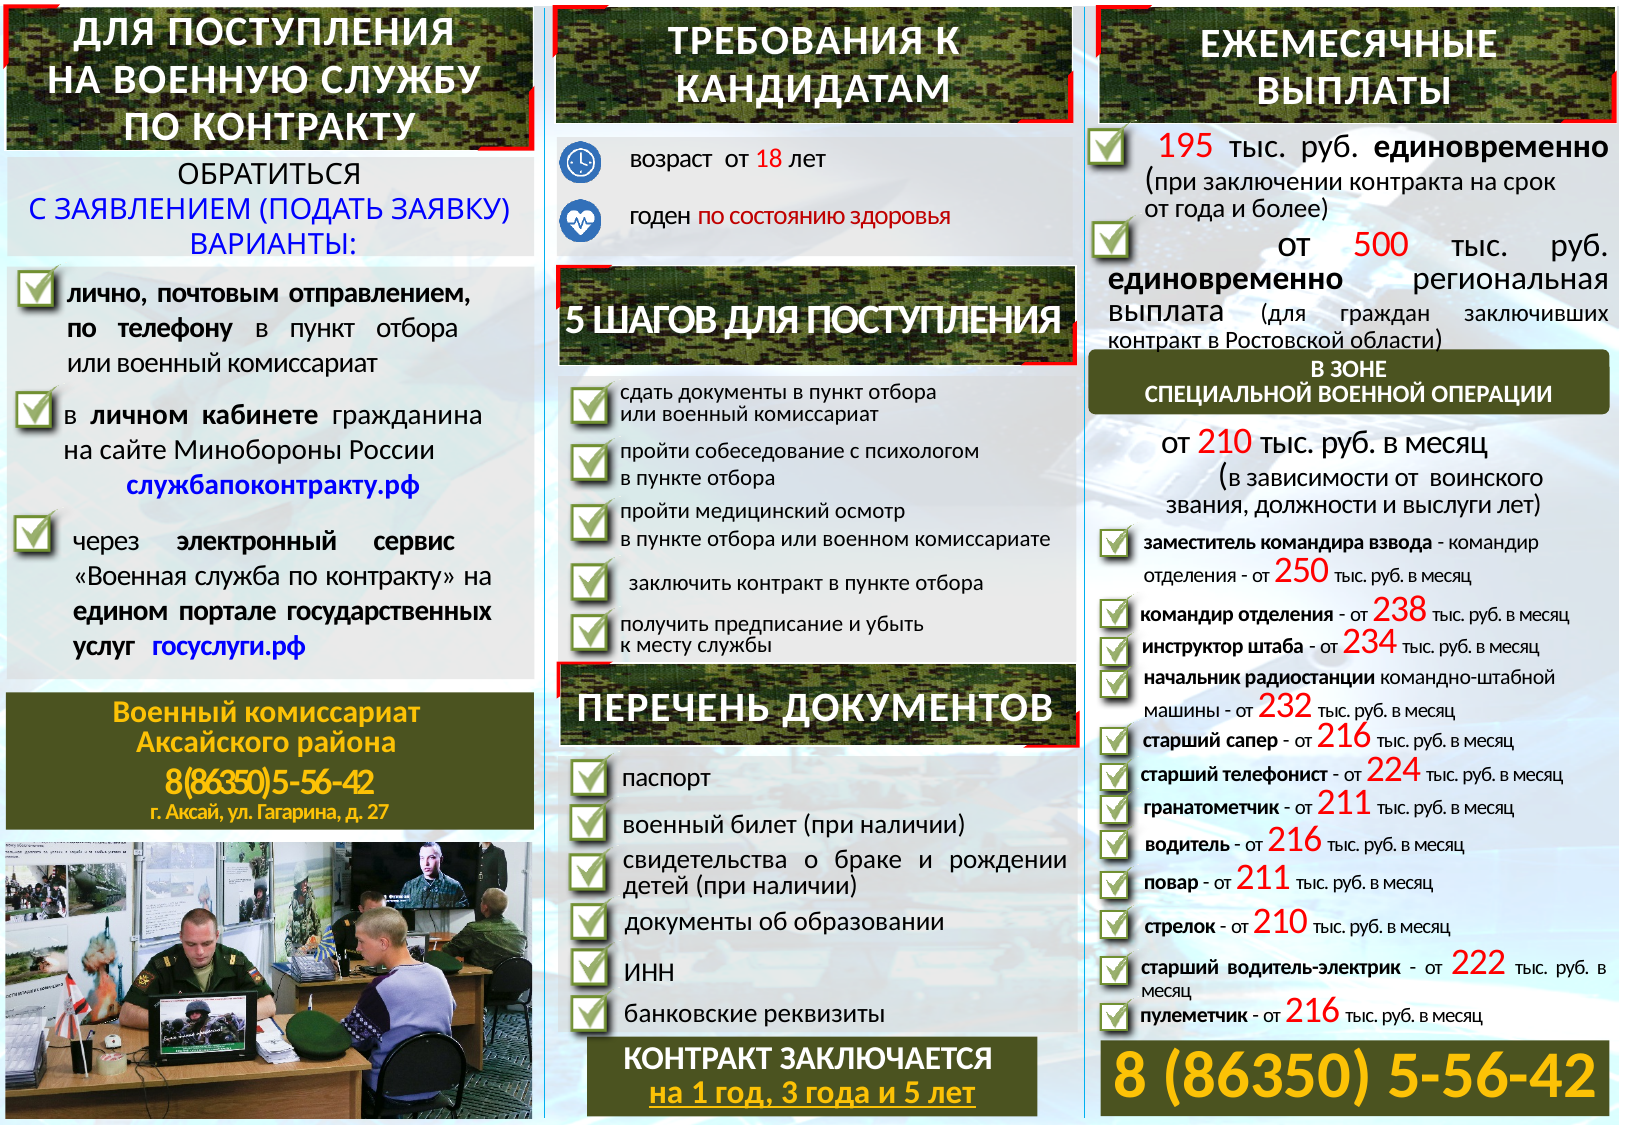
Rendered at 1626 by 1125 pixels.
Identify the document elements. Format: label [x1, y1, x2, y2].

text_box [1088, 196, 1181, 242]
text_box [544, 264, 1134, 667]
text_box [2, 262, 496, 382]
text_box [1128, 524, 1622, 1039]
text_box [559, 133, 1078, 184]
text_box [2, 4, 535, 151]
picture [0, 5, 1619, 1125]
text_box [552, 4, 1074, 124]
text_box [554, 661, 1123, 1033]
text_box [559, 196, 1079, 242]
text_box [0, 383, 498, 505]
text_box [1095, 4, 1617, 124]
text_box [0, 507, 507, 672]
